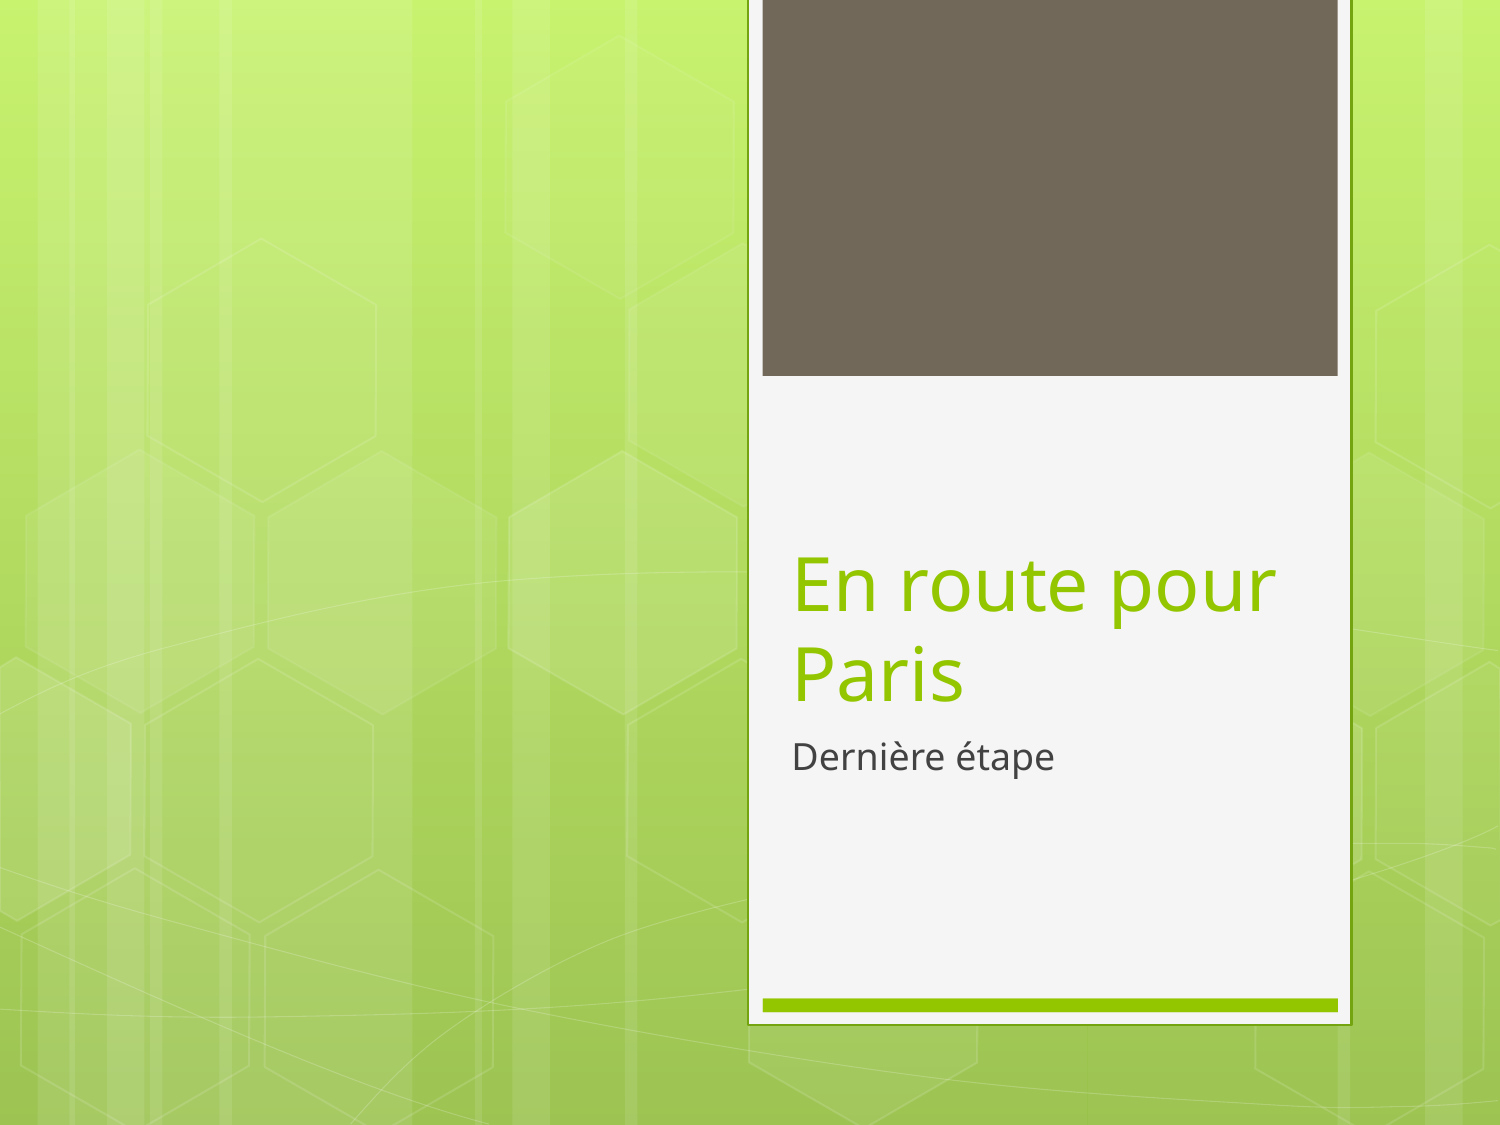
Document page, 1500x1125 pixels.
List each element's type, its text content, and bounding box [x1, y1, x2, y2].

subtitle Dernière étape [776, 725, 1320, 933]
title En route pour Paris [776, 444, 1320, 724]
